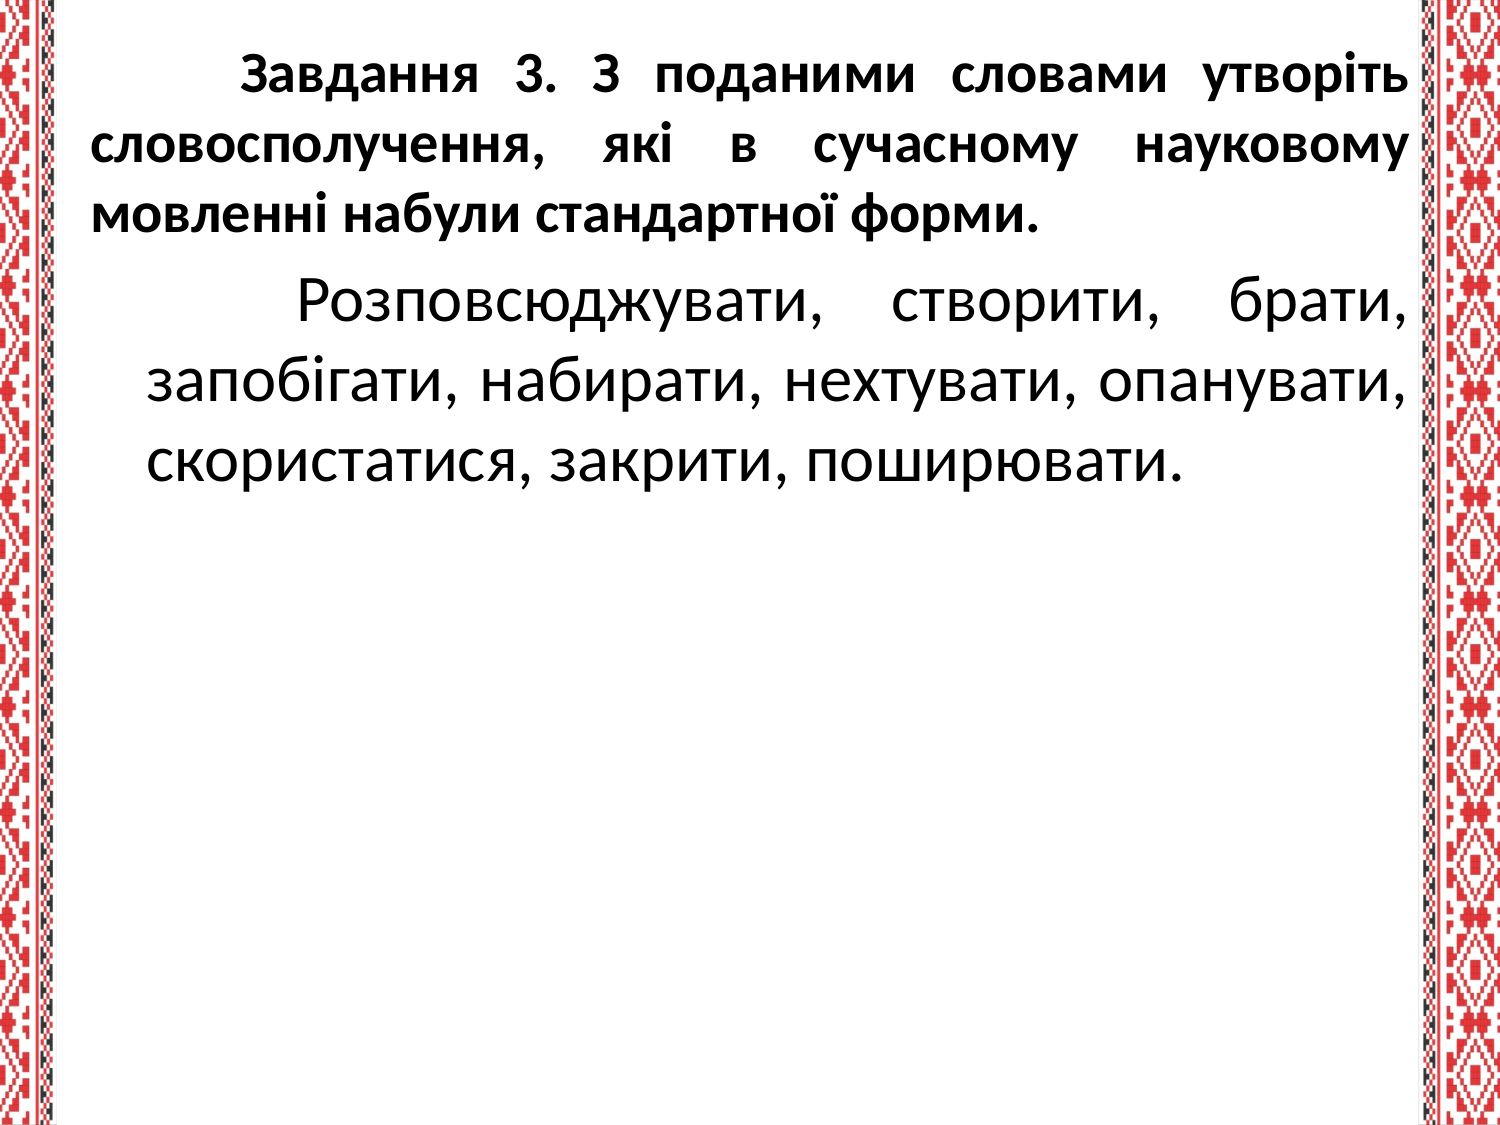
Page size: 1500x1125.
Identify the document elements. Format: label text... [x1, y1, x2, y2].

title Завдання 3. З поданими словами утворіть словосполучення, які в сучасному науковому мовленні набули стандартної форми. [75, 45, 1418, 233]
list Розповсюджувати, створити, брати, запобігати, набирати, нехтувати, опанувати, скористатися, закрити, поширювати. [75, 246, 1418, 598]
picture [911, 1, 1500, 1124]
picture [0, 1, 563, 1124]
